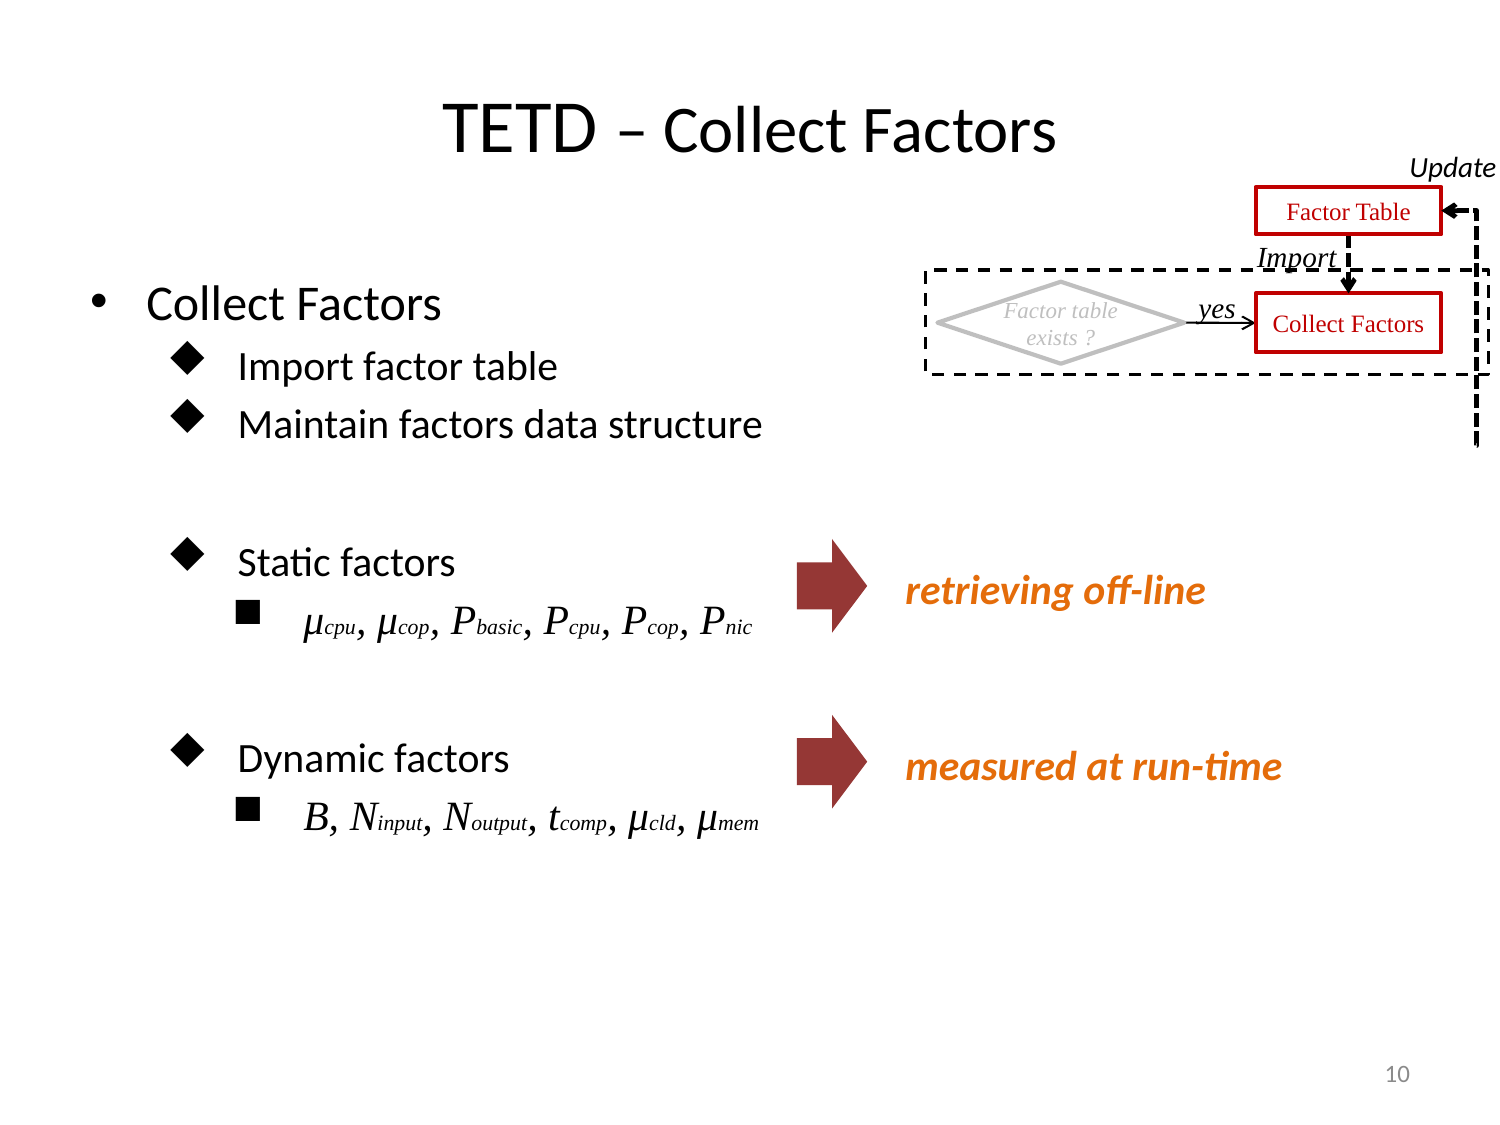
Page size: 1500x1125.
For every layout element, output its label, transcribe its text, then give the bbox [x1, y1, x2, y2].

text_box Factor table exists ? [935, 279, 1183, 366]
text_box Update [1394, 140, 1500, 191]
list Collect Factors Import factor table Maintain factors data structure Static factors μcpu, μcop, Pbasic, Pcpu, Pcop, Pnic Dynamic factors B, Ninput, Noutput, tcomp, μcld, μmem [75, 262, 1425, 1055]
text_box [794, 537, 869, 635]
text_box measured at run-time [890, 731, 1335, 796]
text_box Import [1242, 230, 1383, 281]
text_box [924, 268, 1490, 377]
text_box Factor Table [1254, 185, 1443, 236]
title TETD – Collect Factors [75, 45, 1425, 200]
text_box yes [1183, 281, 1325, 323]
text_box retrieving off-line [890, 555, 1254, 621]
slide_number 10 [1074, 1042, 1425, 1103]
text_box Collect Factors [1254, 291, 1443, 354]
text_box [1341, 310, 1500, 346]
text_box [794, 712, 869, 811]
